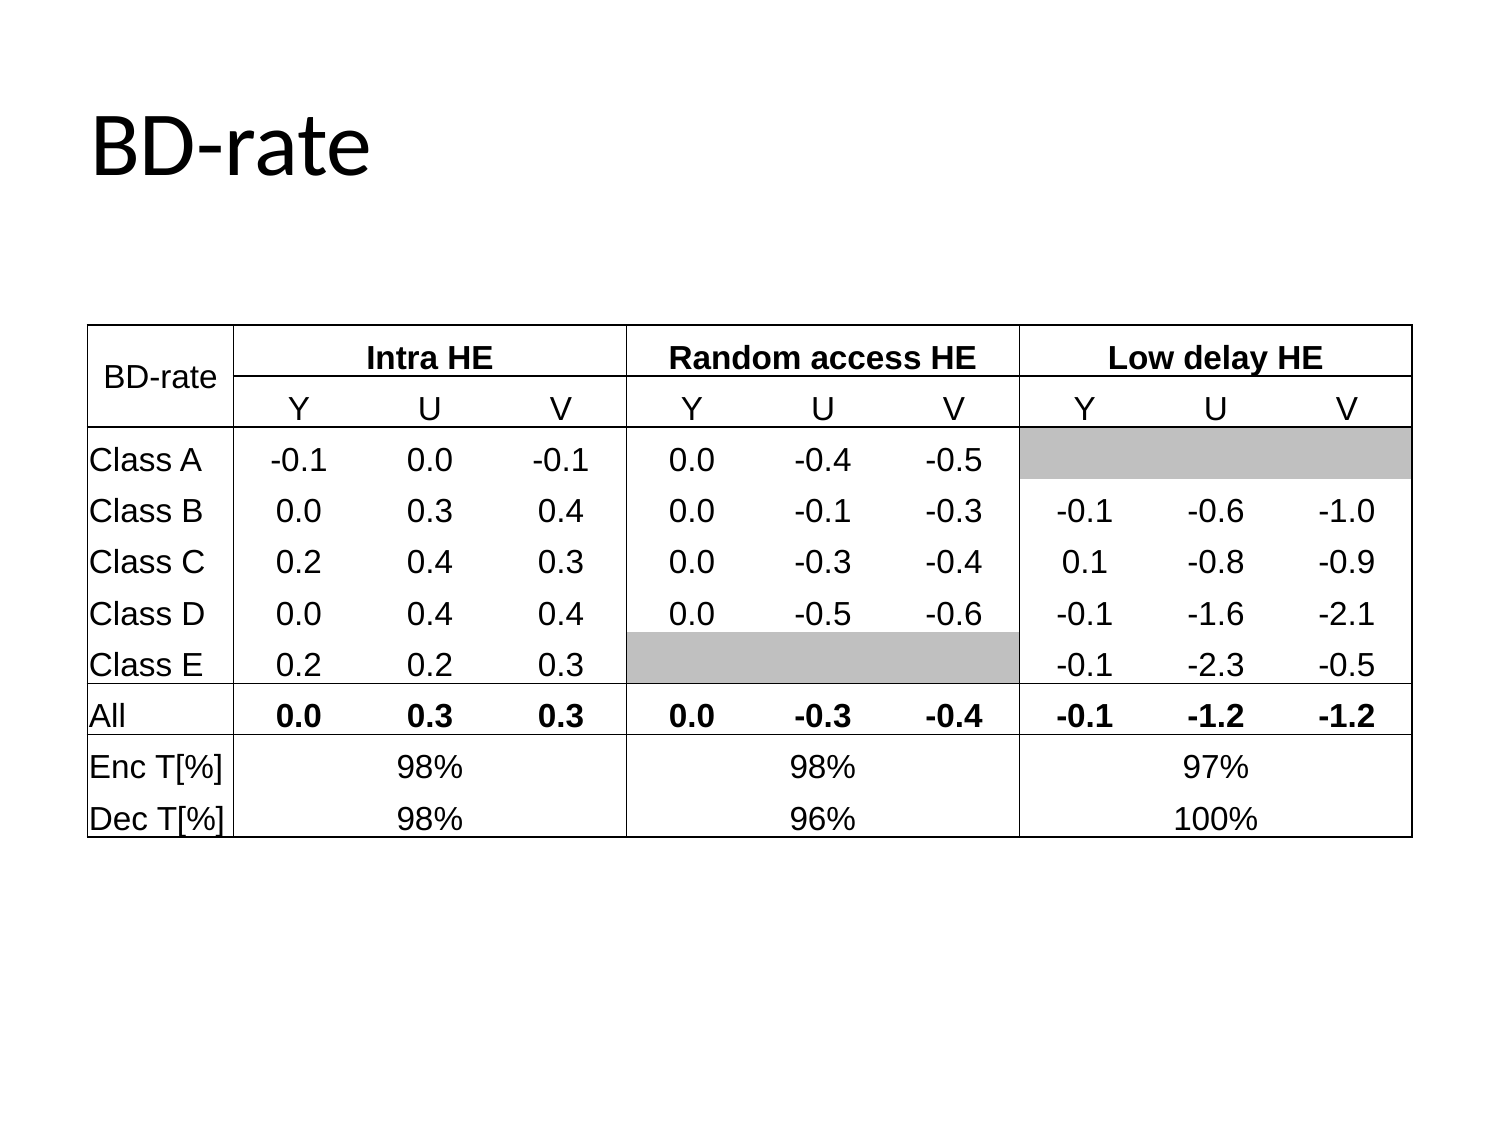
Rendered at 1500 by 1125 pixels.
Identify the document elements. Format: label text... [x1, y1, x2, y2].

table_cell U [757, 377, 888, 426]
table_cell 0.1 [1020, 530, 1150, 581]
table_cell -0.1 [495, 428, 626, 479]
table_cell 100% [1020, 786, 1411, 836]
table_header BD-rate [88, 326, 233, 426]
table_cell V [888, 377, 1019, 426]
table_cell -0.4 [757, 428, 888, 479]
table_cell -2.1 [1281, 581, 1411, 632]
table_cell 98% [234, 735, 626, 786]
table_cell -0.1 [234, 428, 364, 479]
table_cell [627, 632, 757, 683]
table_cell 0.0 [234, 479, 364, 530]
table_cell -0.3 [757, 684, 888, 734]
table_cell -0.6 [888, 581, 1019, 632]
table_cell Class B [88, 479, 233, 530]
table_cell -0.5 [757, 581, 888, 632]
table_cell Enc T[%] [88, 735, 233, 786]
table_cell U [364, 377, 495, 426]
table_cell -0.3 [757, 530, 888, 581]
table_cell 0.0 [627, 581, 757, 632]
table_cell 0.0 [627, 428, 757, 479]
table_cell Class A [88, 428, 233, 479]
table_cell V [495, 377, 626, 426]
table_cell Class D [88, 581, 233, 632]
table_cell 96% [627, 786, 1019, 836]
table_cell Class E [88, 632, 233, 683]
table_header Intra HE [234, 326, 626, 375]
table_cell -0.8 [1150, 530, 1281, 581]
table_cell 0.4 [495, 479, 626, 530]
table_cell 0.4 [364, 530, 495, 581]
table_cell -1.2 [1150, 684, 1281, 734]
table_cell -0.1 [1020, 479, 1150, 530]
table_cell 0.3 [495, 530, 626, 581]
table_cell 0.0 [627, 684, 757, 734]
table_cell -0.6 [1150, 479, 1281, 530]
table_cell [757, 632, 888, 683]
table_header Low delay HE [1020, 326, 1411, 375]
table_cell Dec T[%] [88, 786, 233, 836]
table_cell 0.3 [364, 479, 495, 530]
table_cell -0.1 [1020, 684, 1150, 734]
table_cell -0.4 [888, 530, 1019, 581]
table_cell -2.3 [1150, 632, 1281, 683]
table_cell -0.5 [888, 428, 1019, 479]
table_cell 0.0 [627, 530, 757, 581]
table_cell Y [1020, 377, 1150, 426]
table_cell 0.4 [364, 581, 495, 632]
table_cell -0.1 [757, 479, 888, 530]
table_cell 0.3 [364, 684, 495, 734]
table_cell 0.0 [234, 684, 364, 734]
table_cell -0.4 [888, 684, 1019, 734]
table_cell -0.9 [1281, 530, 1411, 581]
table_cell 0.3 [495, 632, 626, 683]
table_cell [1281, 428, 1411, 479]
table_cell -0.5 [1281, 632, 1411, 683]
table_cell 0.0 [234, 581, 364, 632]
table_cell 0.2 [234, 632, 364, 683]
table_cell 0.0 [364, 428, 495, 479]
table_cell Y [234, 377, 364, 426]
table_cell 0.2 [234, 530, 364, 581]
table_cell 0.4 [495, 581, 626, 632]
table_cell -0.3 [888, 479, 1019, 530]
title BD-rate [75, 45, 1425, 233]
table_header Random access HE [627, 326, 1019, 375]
table_cell 0.3 [495, 684, 626, 734]
table_cell 0.0 [627, 479, 757, 530]
table_cell -1.2 [1281, 684, 1411, 734]
table_cell -0.1 [1020, 632, 1150, 683]
table_cell -1.6 [1150, 581, 1281, 632]
table_cell -0.1 [1020, 581, 1150, 632]
table_cell 98% [627, 735, 1019, 786]
table_cell 0.2 [364, 632, 495, 683]
table_cell U [1150, 377, 1281, 426]
table_cell [1020, 428, 1150, 479]
table_cell -1.0 [1281, 479, 1411, 530]
table_cell V [1281, 377, 1411, 426]
table_cell [1150, 428, 1281, 479]
table_cell 98% [234, 786, 626, 836]
table_cell 97% [1020, 735, 1411, 786]
table_cell Class C [88, 530, 233, 581]
table_cell All [88, 684, 233, 734]
table_cell [888, 632, 1019, 683]
table_cell Y [627, 377, 757, 426]
